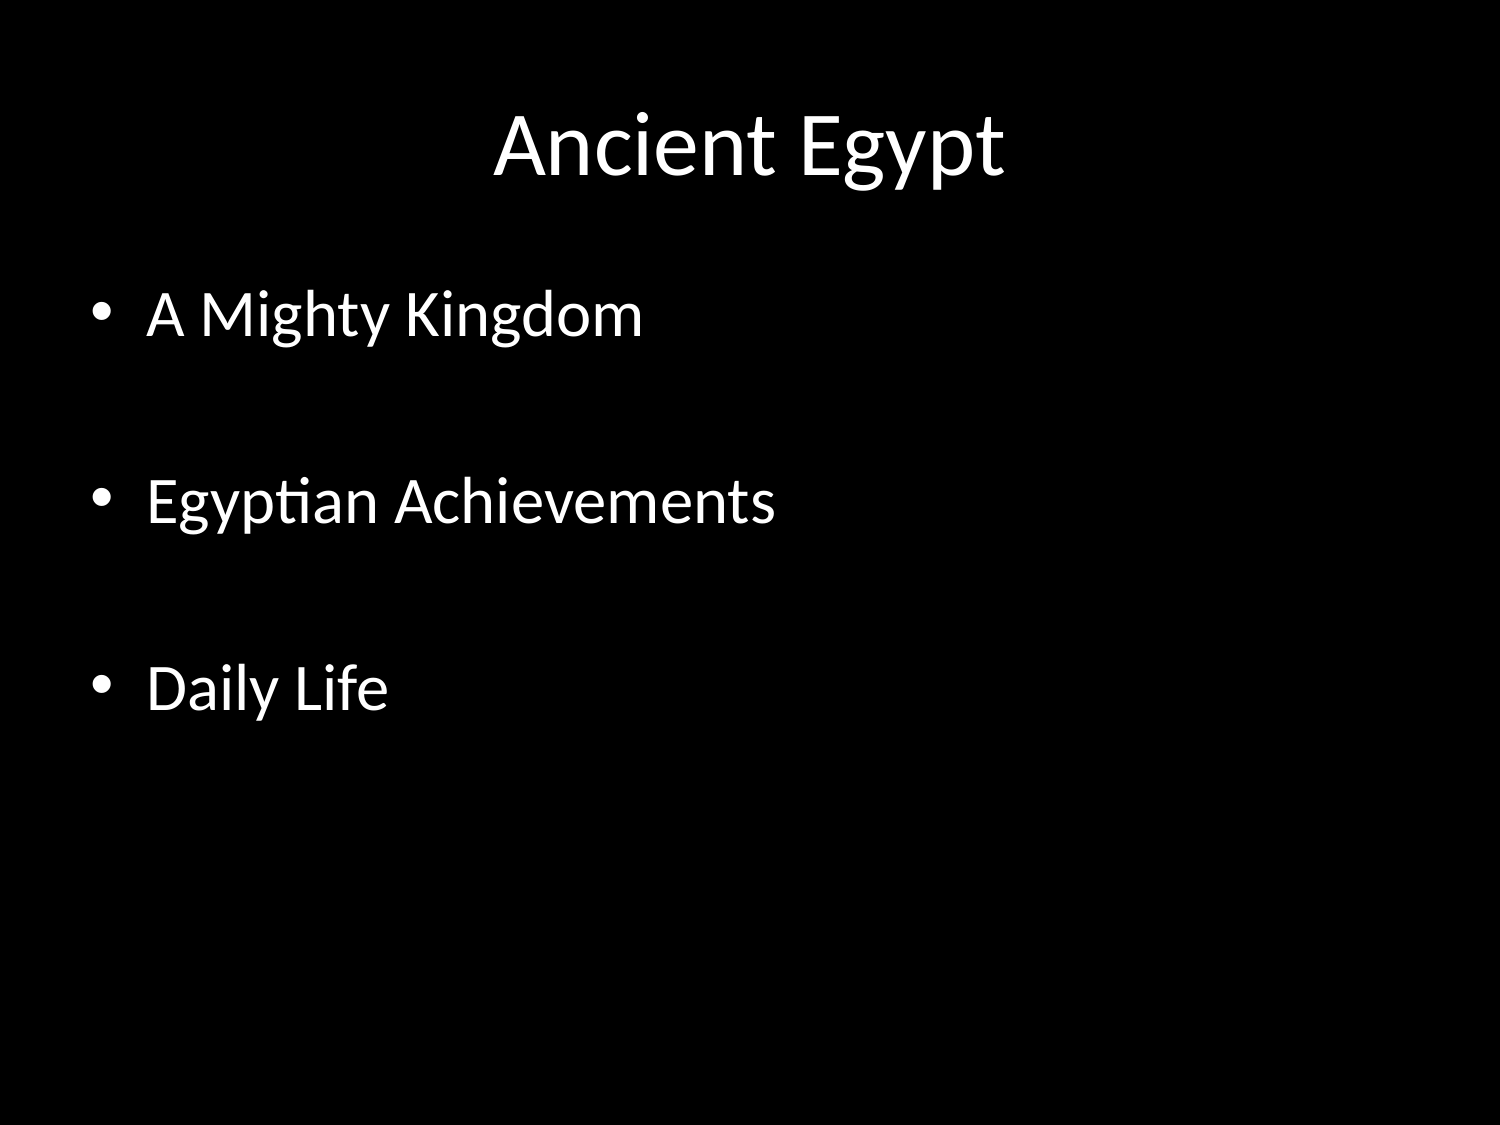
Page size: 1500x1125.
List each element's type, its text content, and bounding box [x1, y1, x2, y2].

title Ancient Egypt [75, 45, 1425, 233]
list A Mighty Kingdom Egyptian Achievements Daily Life [75, 262, 1425, 1005]
